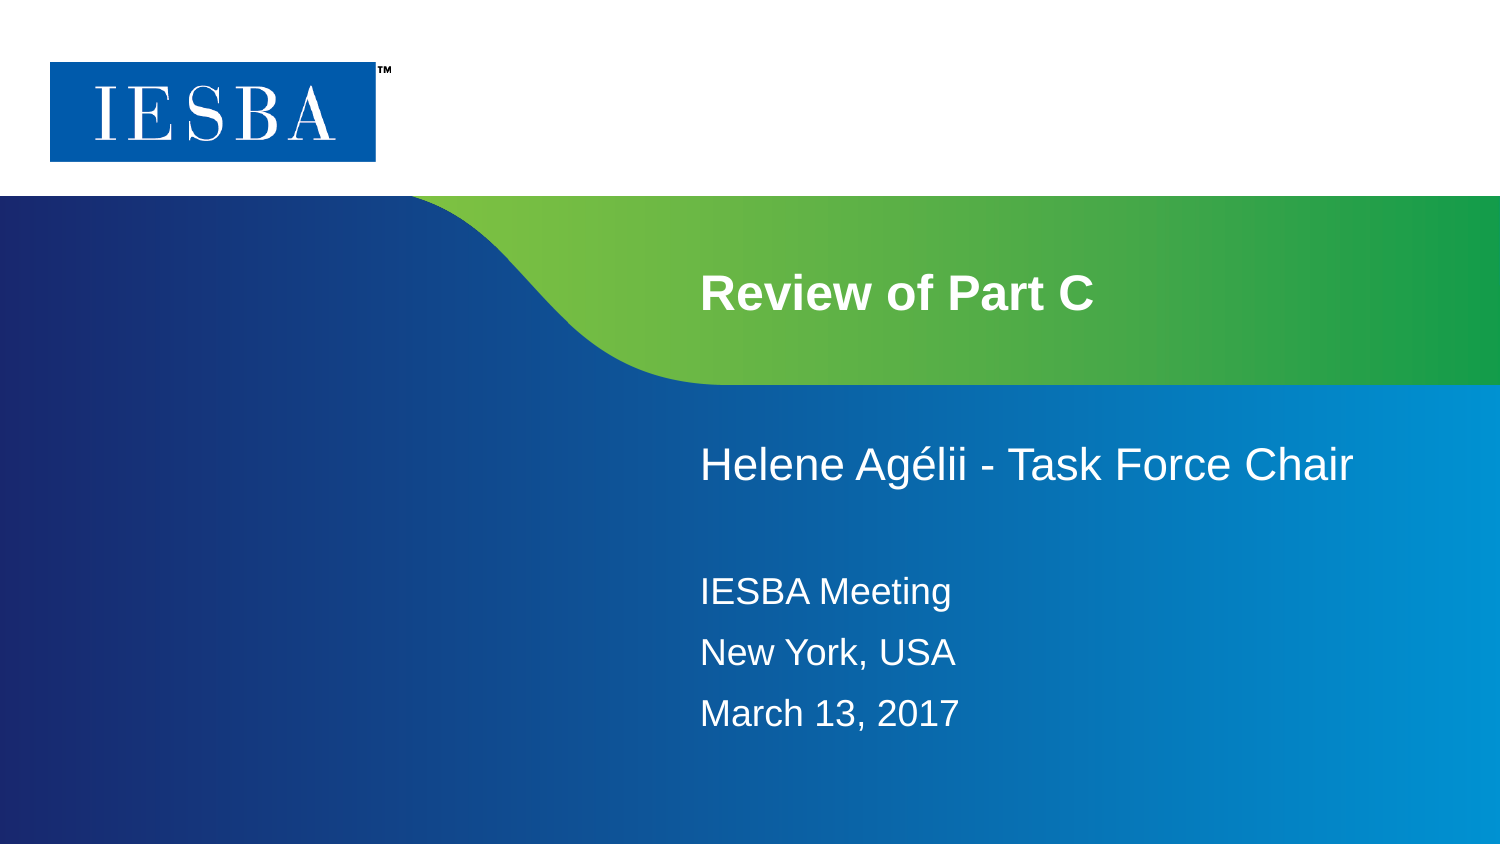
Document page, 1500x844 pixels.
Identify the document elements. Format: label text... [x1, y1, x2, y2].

title Review of Part C [699, 229, 1463, 352]
subtitle Helene Agélii - Task Force Chair IESBA Meeting New York, USA March 13, 2017 [699, 434, 1488, 785]
picture [412, 196, 1500, 385]
picture [50, 62, 391, 162]
